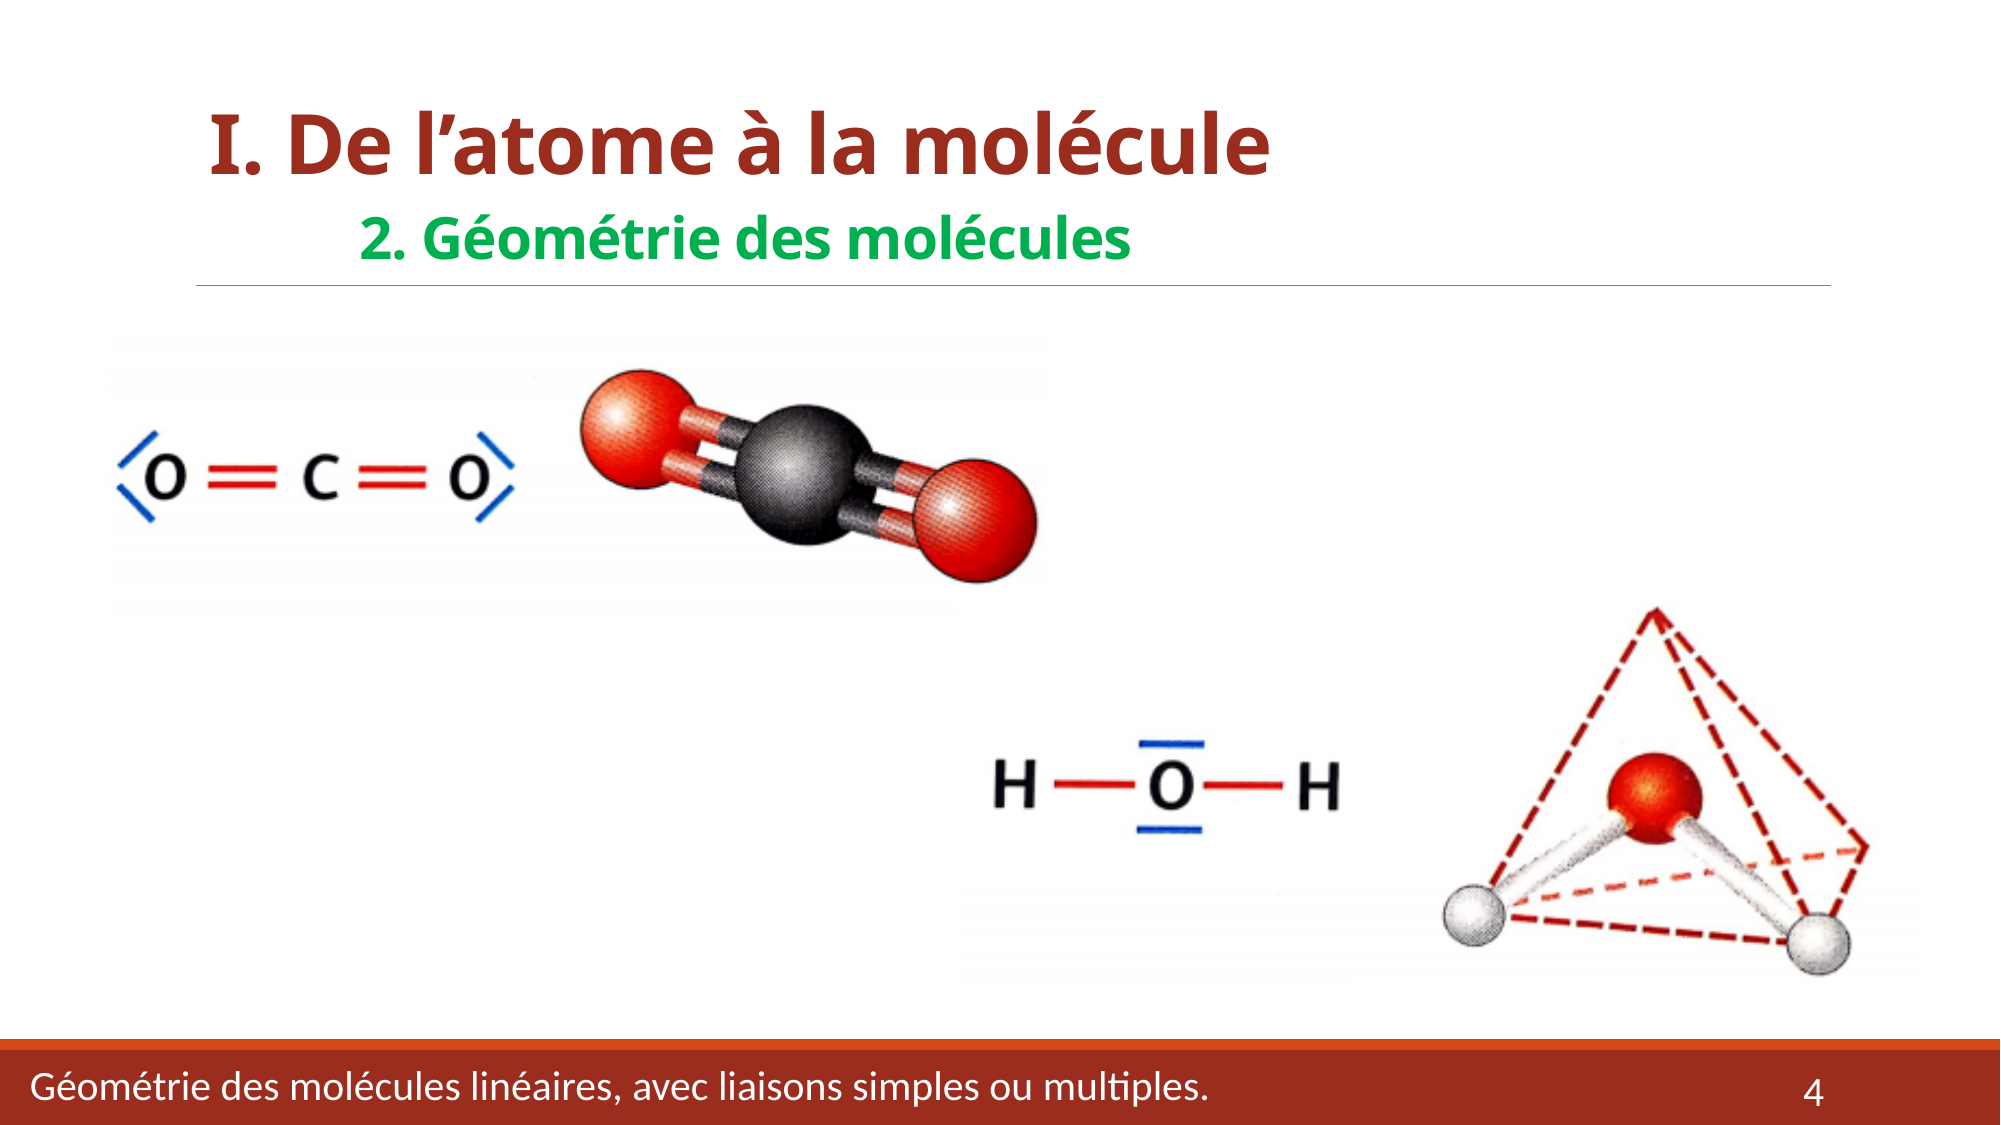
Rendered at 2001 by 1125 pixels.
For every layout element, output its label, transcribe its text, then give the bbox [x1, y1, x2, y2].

picture [105, 339, 1920, 983]
title I. De l’atome à la molécule 2. Géométrie des molécules [194, 45, 1960, 284]
text_box Géométrie des molécules linéaires, avec liaisons simples ou multiples. [0, 1056, 2000, 1125]
